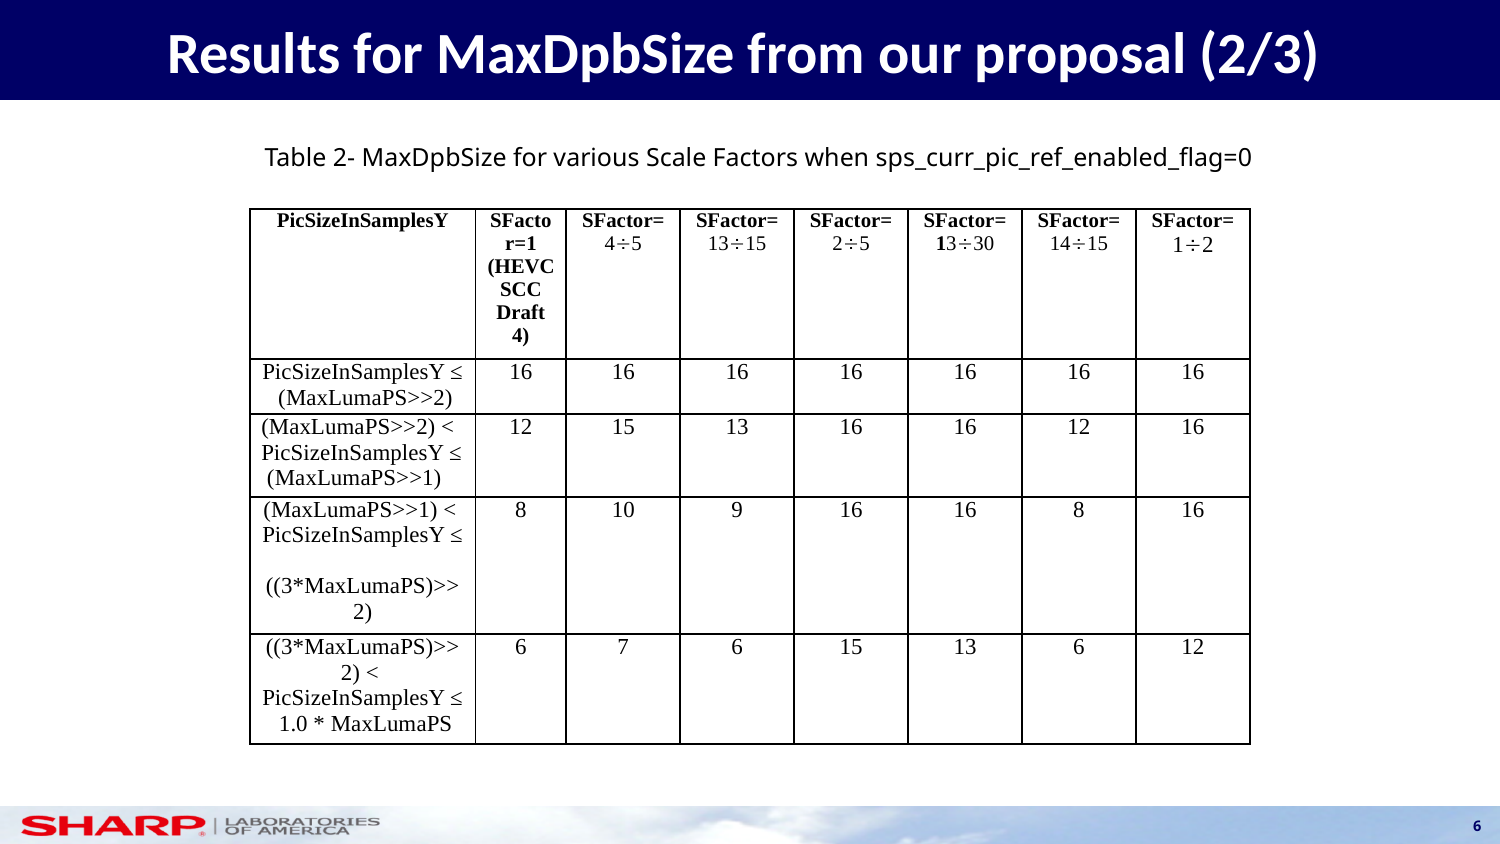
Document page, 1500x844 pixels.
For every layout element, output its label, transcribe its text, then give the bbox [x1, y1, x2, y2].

table_header SFactor=1 (HEVC SCC Draft 4) [476, 210, 565, 358]
text_box Results for MaxDpbSize from our proposal (2/3) [17, 0, 1484, 100]
table_cell (MaxLumaPS>>2) < PicSizeInSamplesY ≤ (MaxLumaPS>>1) [251, 415, 475, 496]
table_cell 16 [795, 498, 907, 633]
table_cell 16 [1137, 360, 1249, 413]
table_header SFactor=13¸15 [681, 210, 793, 358]
picture [0, 806, 1500, 844]
table_header SFactor=13¸30 [909, 210, 1021, 358]
table_cell 16 [567, 360, 679, 413]
table_cell 16 [476, 360, 565, 413]
table_cell 16 [1137, 498, 1249, 633]
table_cell 6 [681, 635, 793, 743]
table_cell 8 [1023, 498, 1135, 633]
table_cell 16 [909, 415, 1021, 496]
table_cell 16 [909, 360, 1021, 413]
table_cell 10 [567, 498, 679, 633]
table_cell 6 [476, 635, 565, 743]
table_cell 16 [909, 498, 1021, 633]
table_cell 7 [567, 635, 679, 743]
table_header PicSizeInSamplesY [251, 210, 475, 358]
table_cell 12 [1137, 635, 1249, 743]
table_cell 9 [681, 498, 793, 633]
table_cell 16 [795, 360, 907, 413]
table_cell 13 [909, 635, 1021, 743]
table_cell 13 [681, 415, 793, 496]
table_header SFactor=2¸5 [795, 210, 907, 358]
table_cell 6 [1023, 635, 1135, 743]
table_cell 12 [1023, 415, 1135, 496]
table_header SFactor=1¸2 [1137, 210, 1249, 358]
table_cell 12 [476, 415, 565, 496]
table_cell PicSizeInSamplesY ≤ (MaxLumaPS>>2) [251, 360, 475, 413]
table_cell 15 [567, 415, 679, 496]
table_header SFactor=14¸15 [1023, 210, 1135, 358]
table_cell 16 [1137, 415, 1249, 496]
list [99, 121, 1401, 635]
table_header SFactor=4¸5 [567, 210, 679, 358]
table_cell 16 [1023, 360, 1135, 413]
text_box Table 2- MaxDpbSize for various Scale Factors when sps_curr_pic_ref_enabled_flag=0 [249, 134, 1288, 179]
table_cell 16 [681, 360, 793, 413]
table_cell (MaxLumaPS>>1) < PicSizeInSamplesY ≤ ((3*MaxLumaPS)>>2) [251, 498, 475, 633]
table_cell 15 [795, 635, 907, 743]
table_cell 8 [476, 498, 565, 633]
table_cell 16 [795, 415, 907, 496]
table_cell ((3*MaxLumaPS)>>2) < PicSizeInSamplesY ≤ 1.0 * MaxLumaPS [251, 635, 475, 743]
